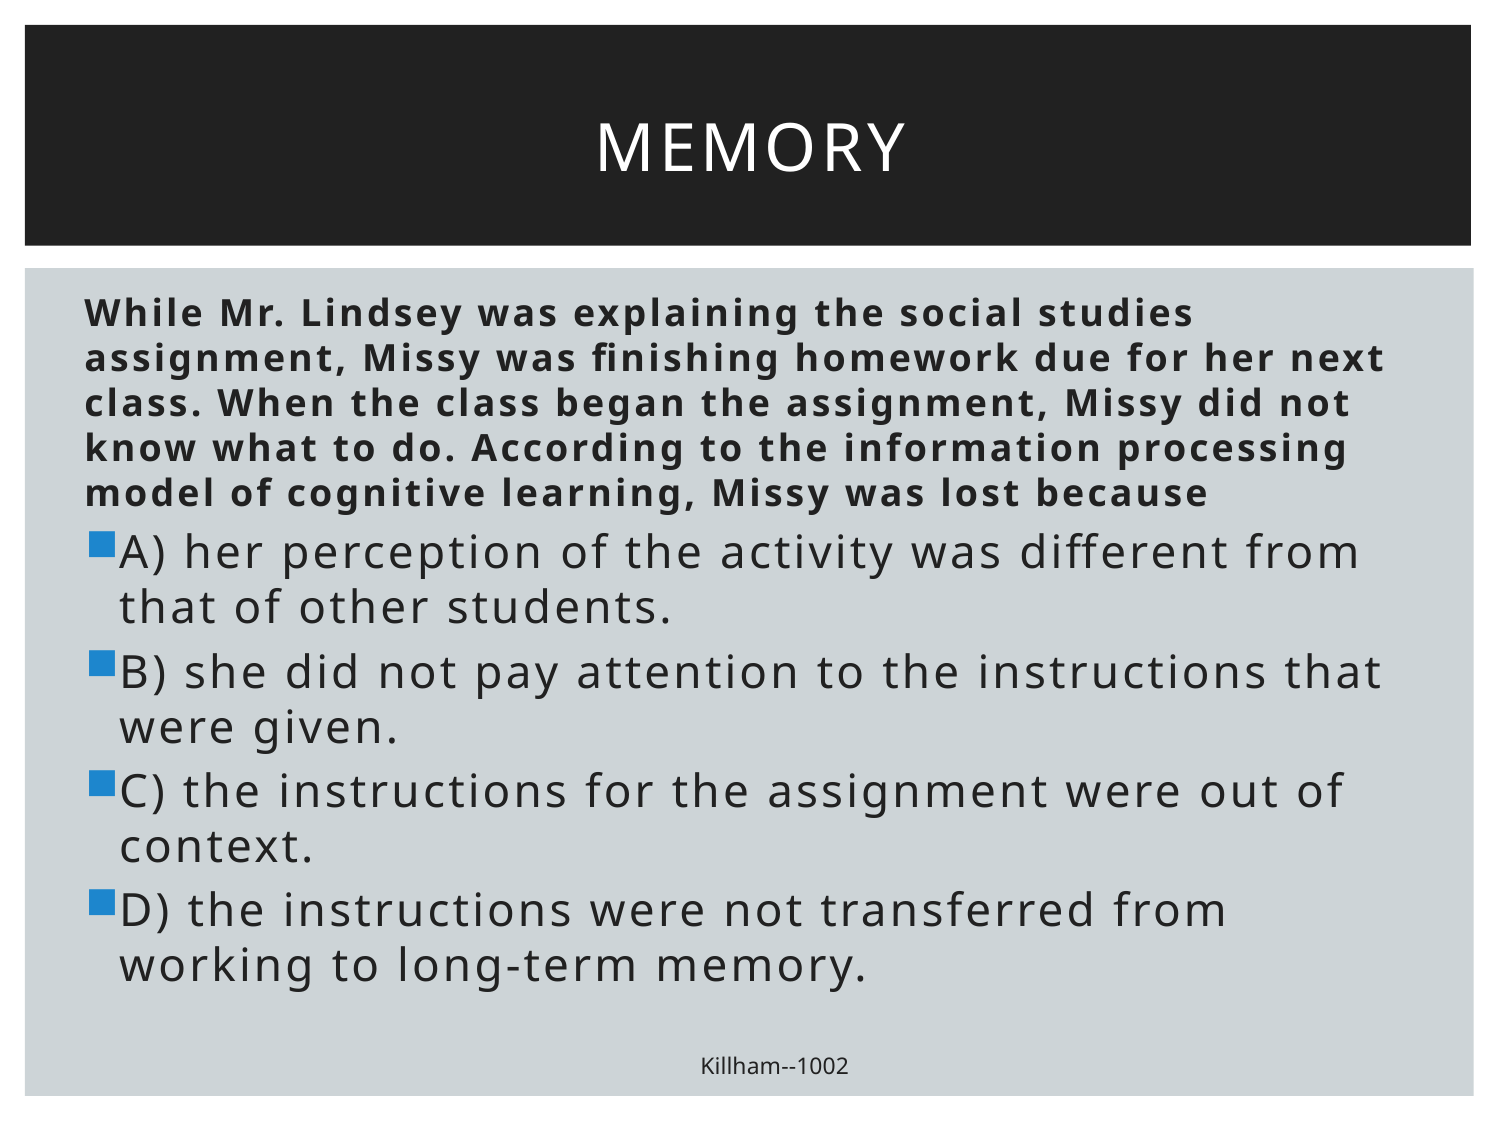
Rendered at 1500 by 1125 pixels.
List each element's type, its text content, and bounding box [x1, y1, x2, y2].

list While Mr. Lindsey was explaining the social studies assignment, Missy was finishing homework due for her next class. When the class began the assignment, Missy did not know what to do. According to the information processing model of cognitive learning, Missy was lost because A) her perception of the activity was different from that of other students. B) she did not pay attention to the instructions that were given. C) the instructions for the assignment were out of context. D) the instructions were not transferred from working to long-term memory. [62, 281, 1442, 1005]
footer Killham--1002 [500, 1042, 1050, 1088]
title Memory [62, 58, 1438, 232]
